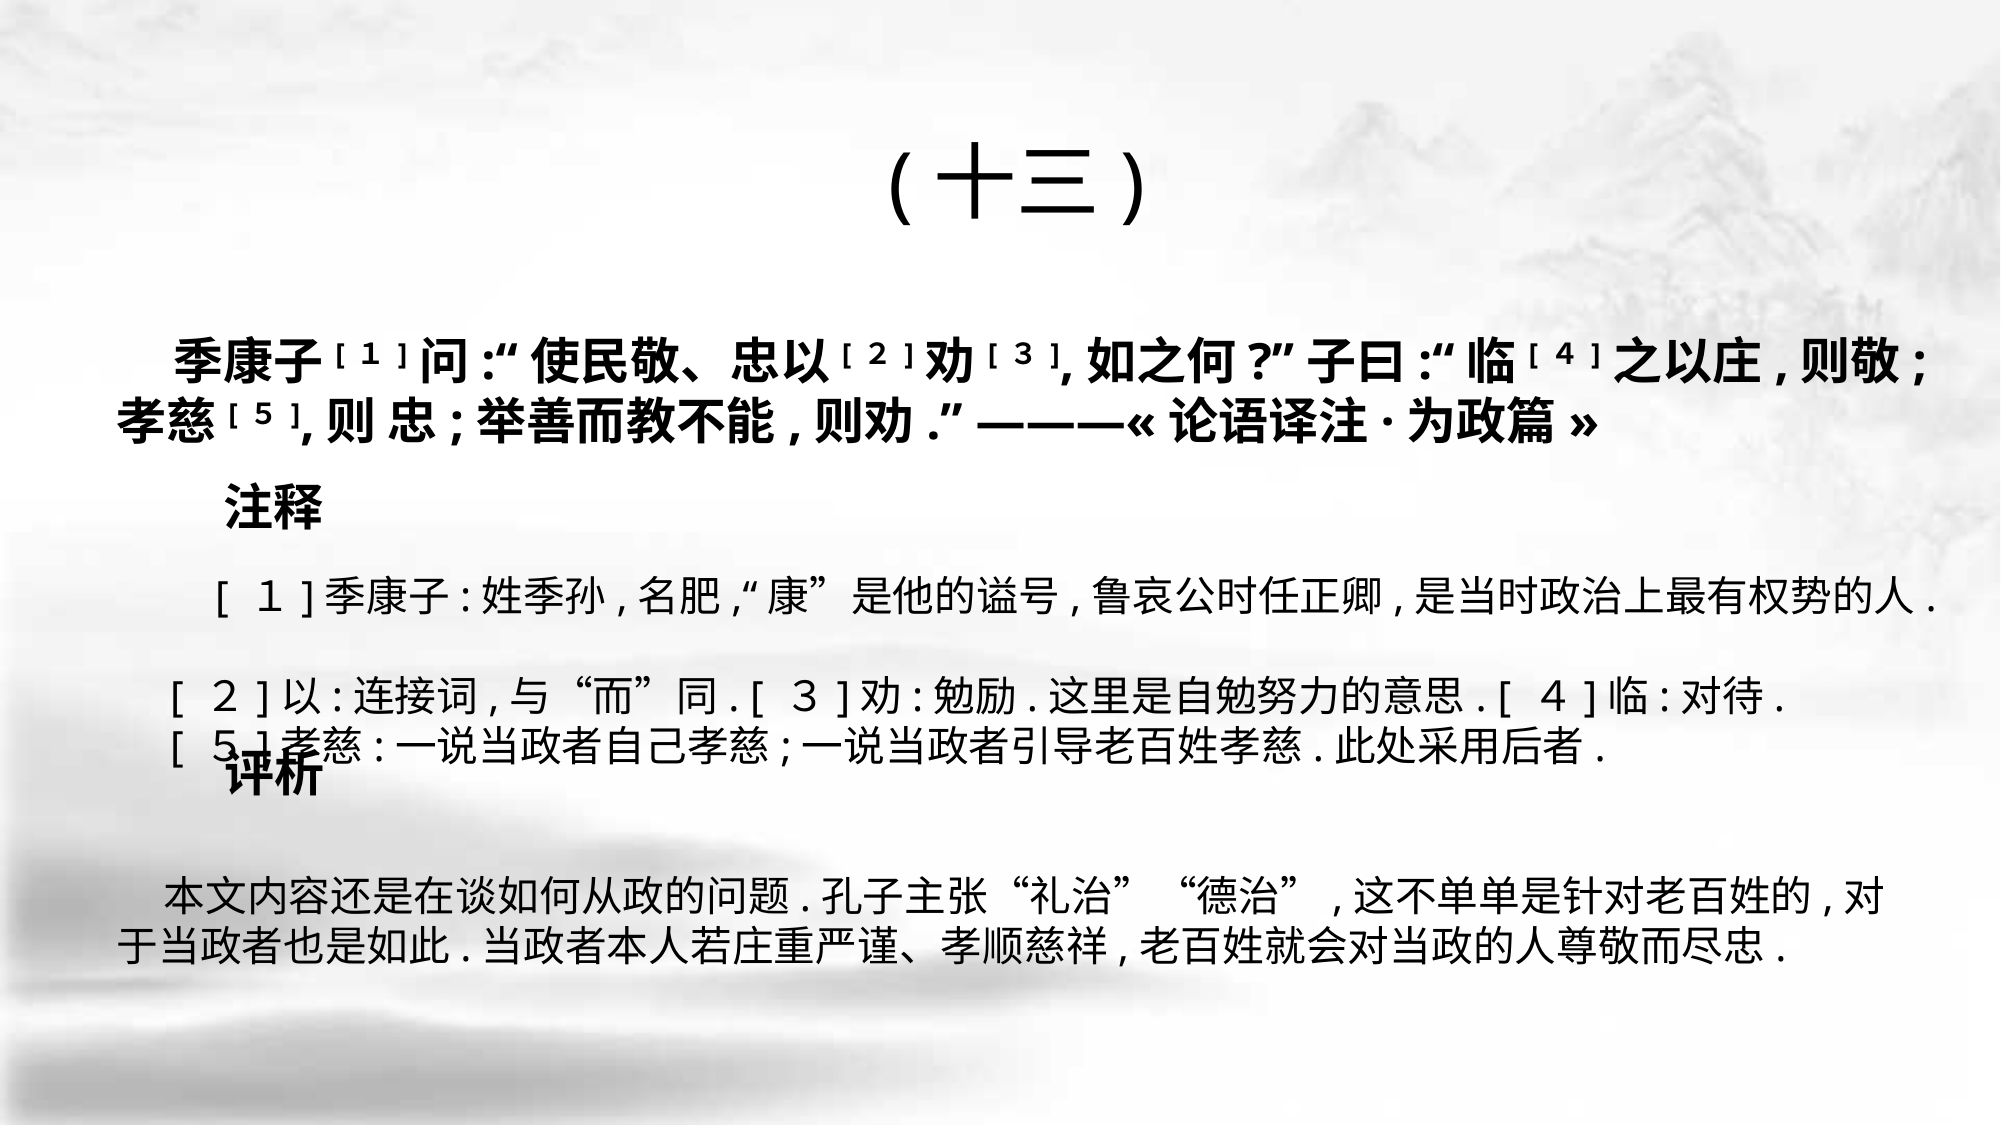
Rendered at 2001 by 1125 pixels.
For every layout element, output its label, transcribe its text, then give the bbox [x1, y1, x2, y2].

text_box 评析 [209, 733, 351, 809]
text_box (十三) 季康子[１]问:“使民敬、忠以[２]劝[３],如之何?”子曰:“临[４]之以庄,则敬;孝慈[５],则 忠;举善而教不能,则劝.” ———«论语译注·为政篇» [ １]季康子:姓季孙,名肥,“康”是他的谥号,鲁哀公时任正卿,是当时政治上最有权势的人. [ ２]以:连接词,与“而”同. [ ３]劝:勉励.这里是自勉努力的意思. [ ４]临:对待. [ ５]孝慈:一说当政者自己孝慈;一说当政者引导老百姓孝慈.此处采用后者. 本文内容还是在谈如何从政的问题.孔子主张“礼治”“德治”,这不单单是针对老百姓的,对于当政者也是如此.当政者本人若庄重严谨、孝顺慈祥,老百姓就会对当政的人尊敬而尽忠. [101, 121, 1933, 977]
picture [0, 0, 2001, 1125]
text_box 注释 [208, 468, 339, 544]
